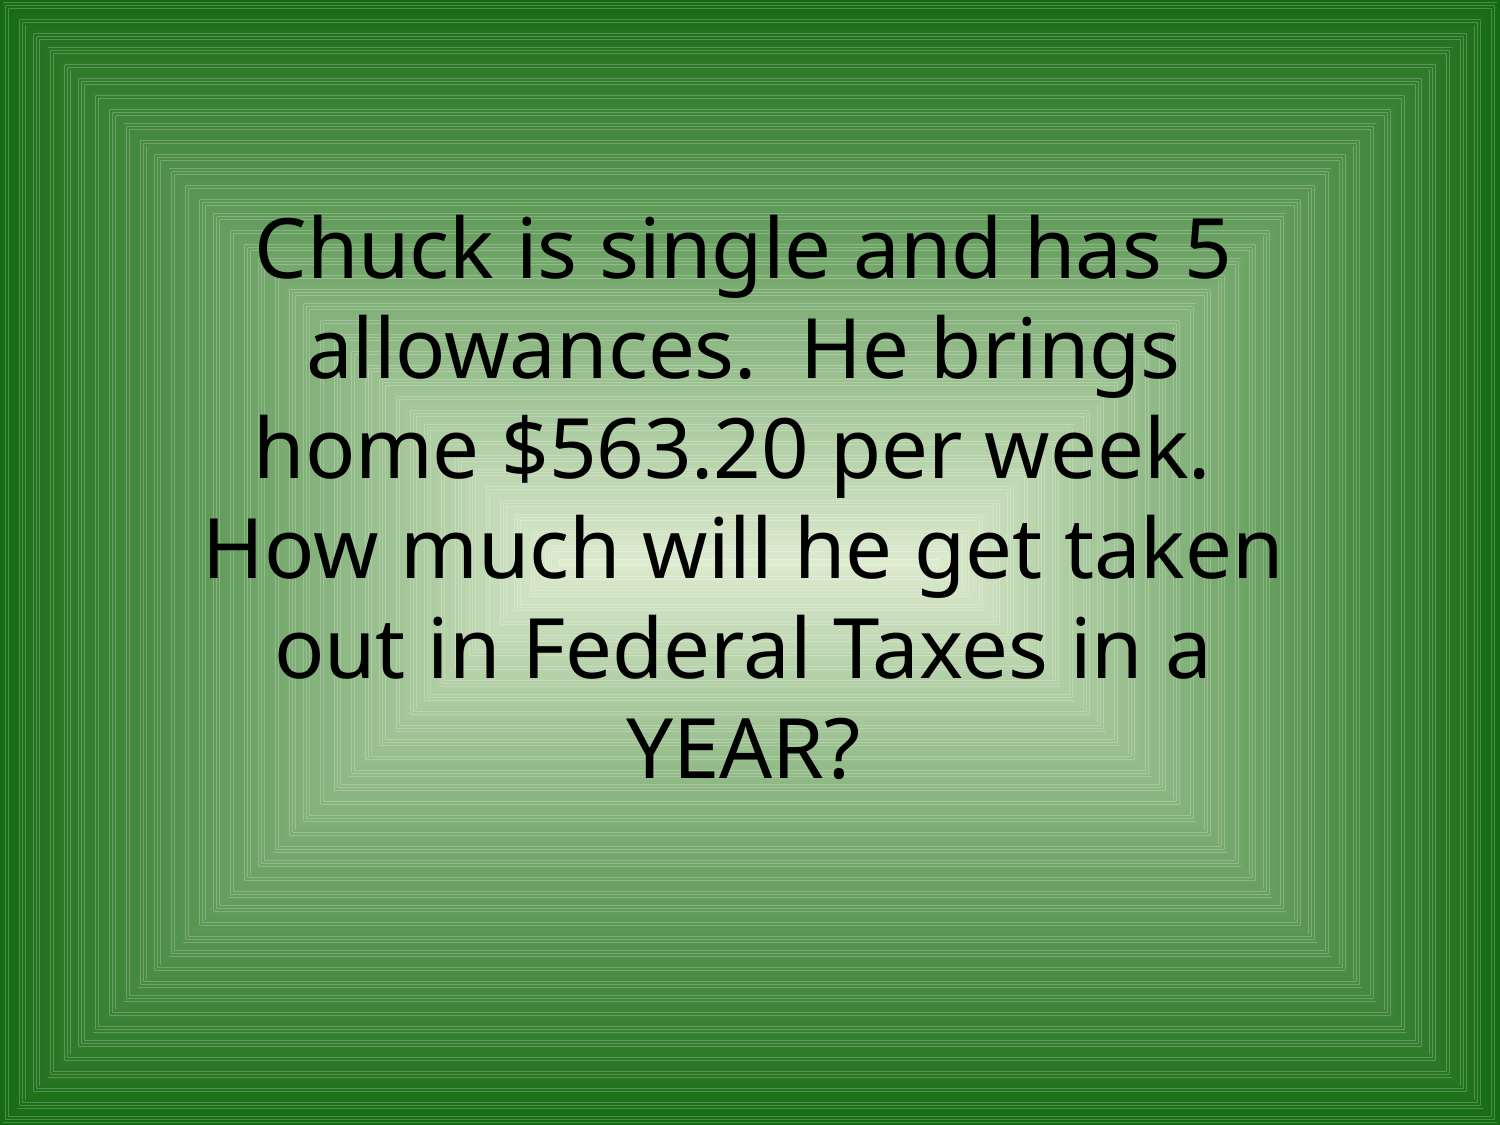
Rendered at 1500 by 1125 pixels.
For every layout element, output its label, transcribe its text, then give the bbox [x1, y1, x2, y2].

text_box Chuck is single and has 5 allowances. He brings home $563.20 per week. How much will he get taken out in Federal Taxes in a YEAR? [187, 187, 1300, 803]
